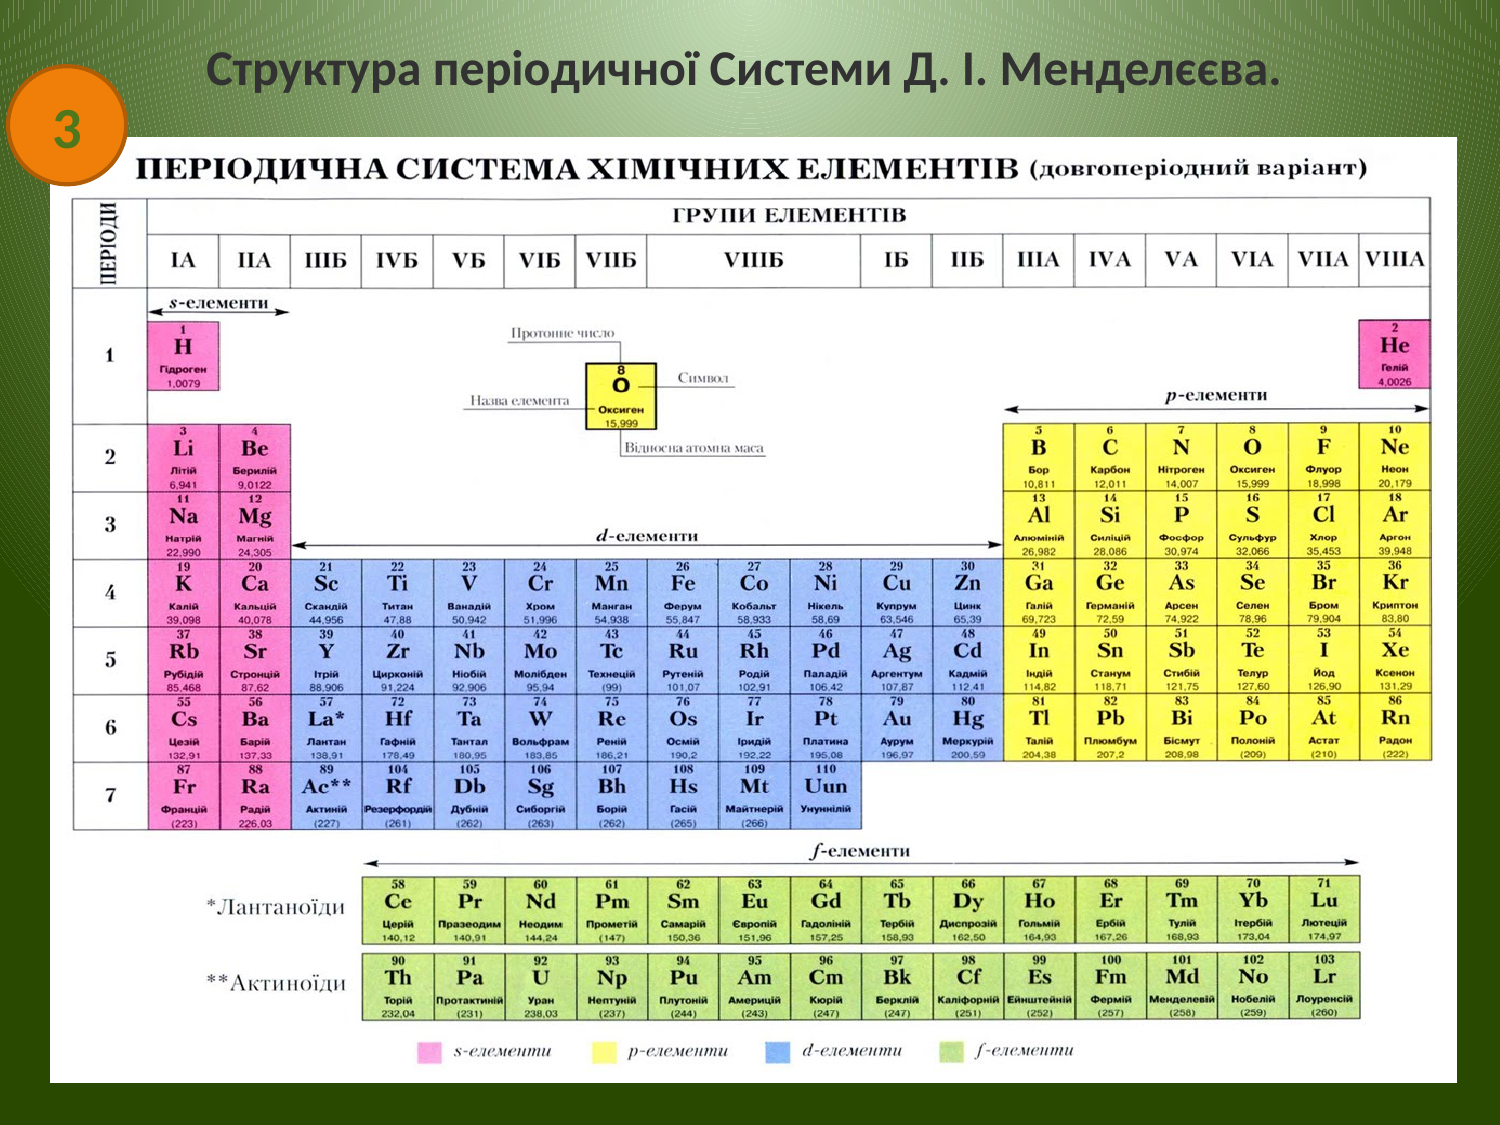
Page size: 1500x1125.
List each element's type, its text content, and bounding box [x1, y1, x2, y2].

picture [50, 136, 1458, 1083]
text_box 3 [5, 64, 129, 183]
title Структура періодичної Системи Д. І. Менделєєва. [75, 19, 1425, 135]
